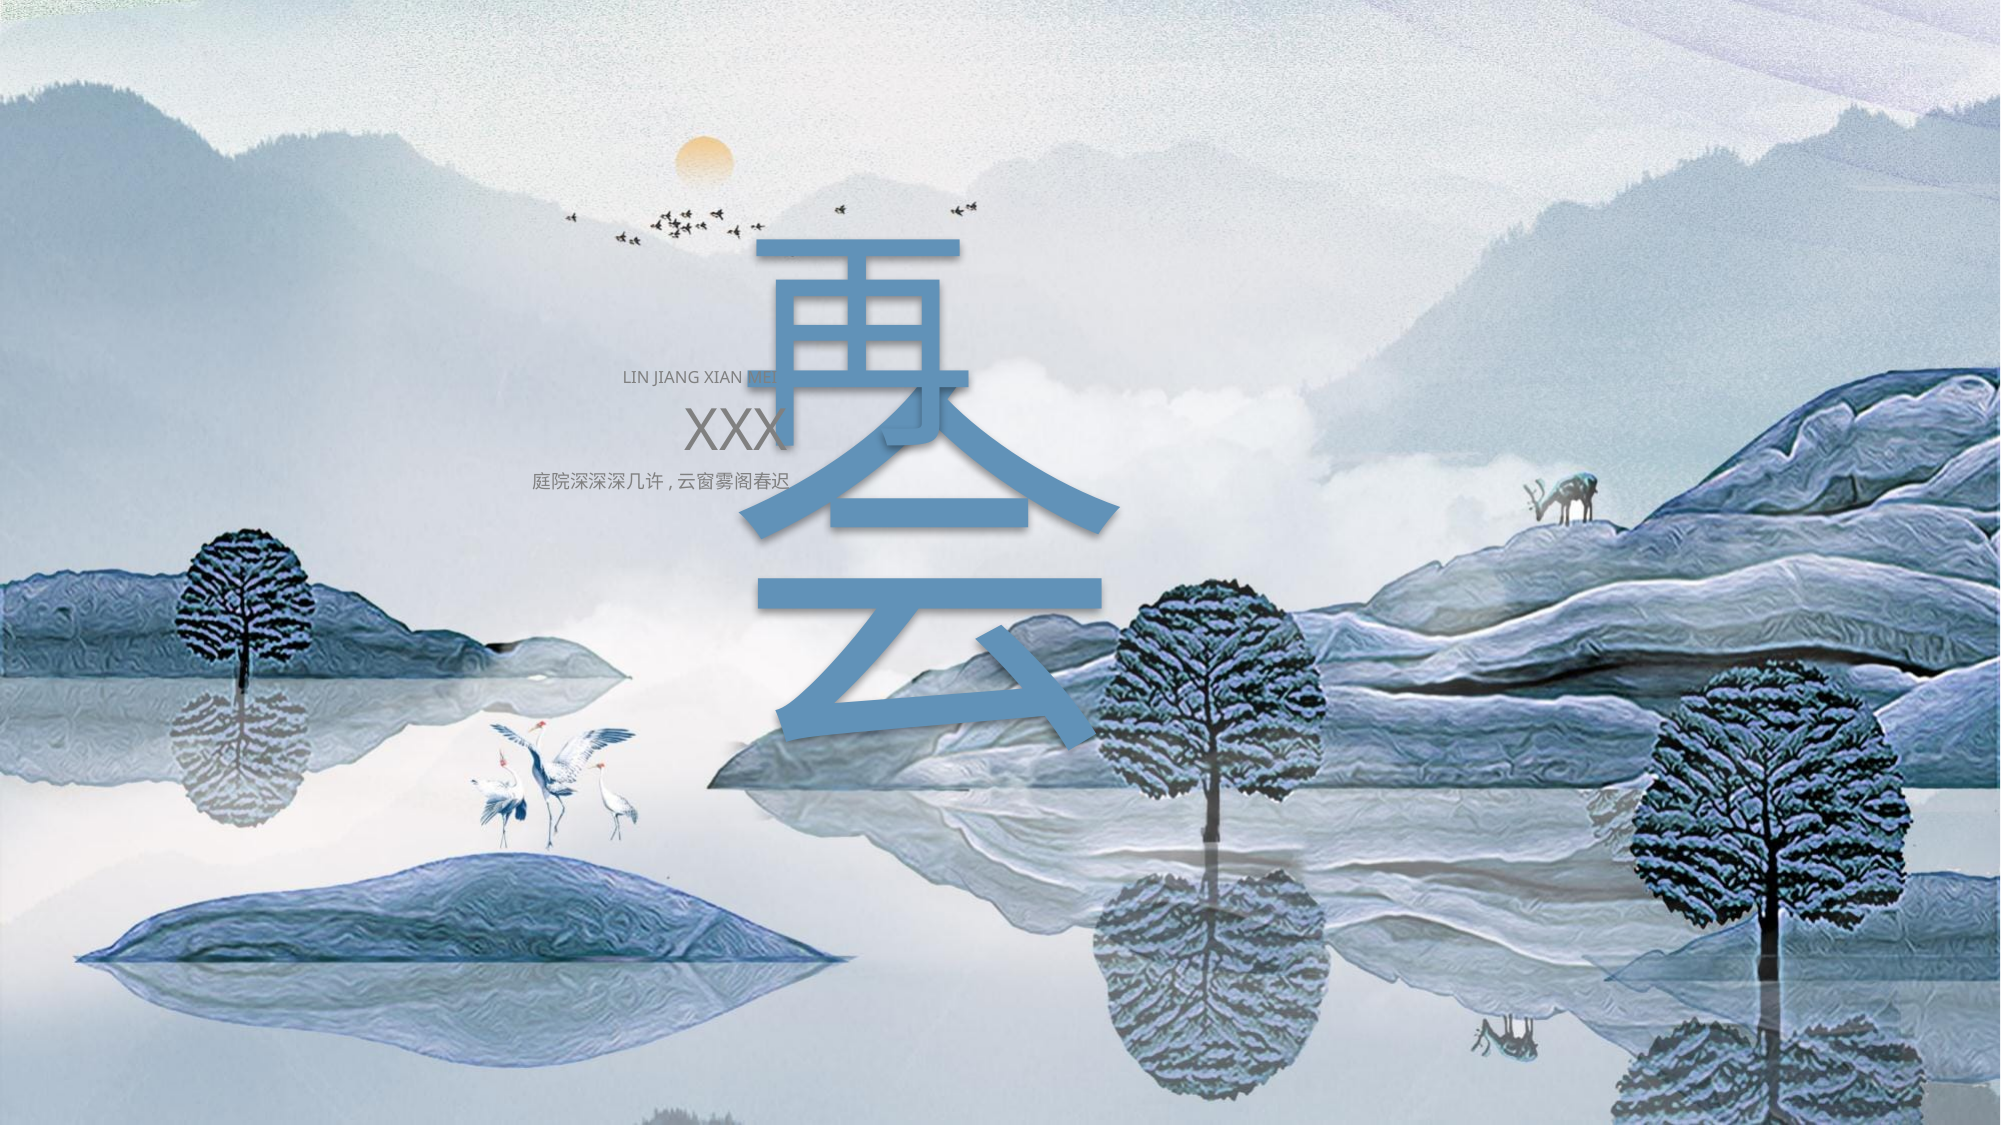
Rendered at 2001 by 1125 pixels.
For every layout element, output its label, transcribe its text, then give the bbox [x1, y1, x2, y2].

text_box 庭院深深深几许,云窗雾阁春迟 [441, 451, 706, 500]
text_box LIN JIANG XIAN MEI [582, 359, 706, 395]
picture [0, 0, 2001, 1125]
text_box XXX [576, 385, 706, 451]
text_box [706, 179, 917, 814]
